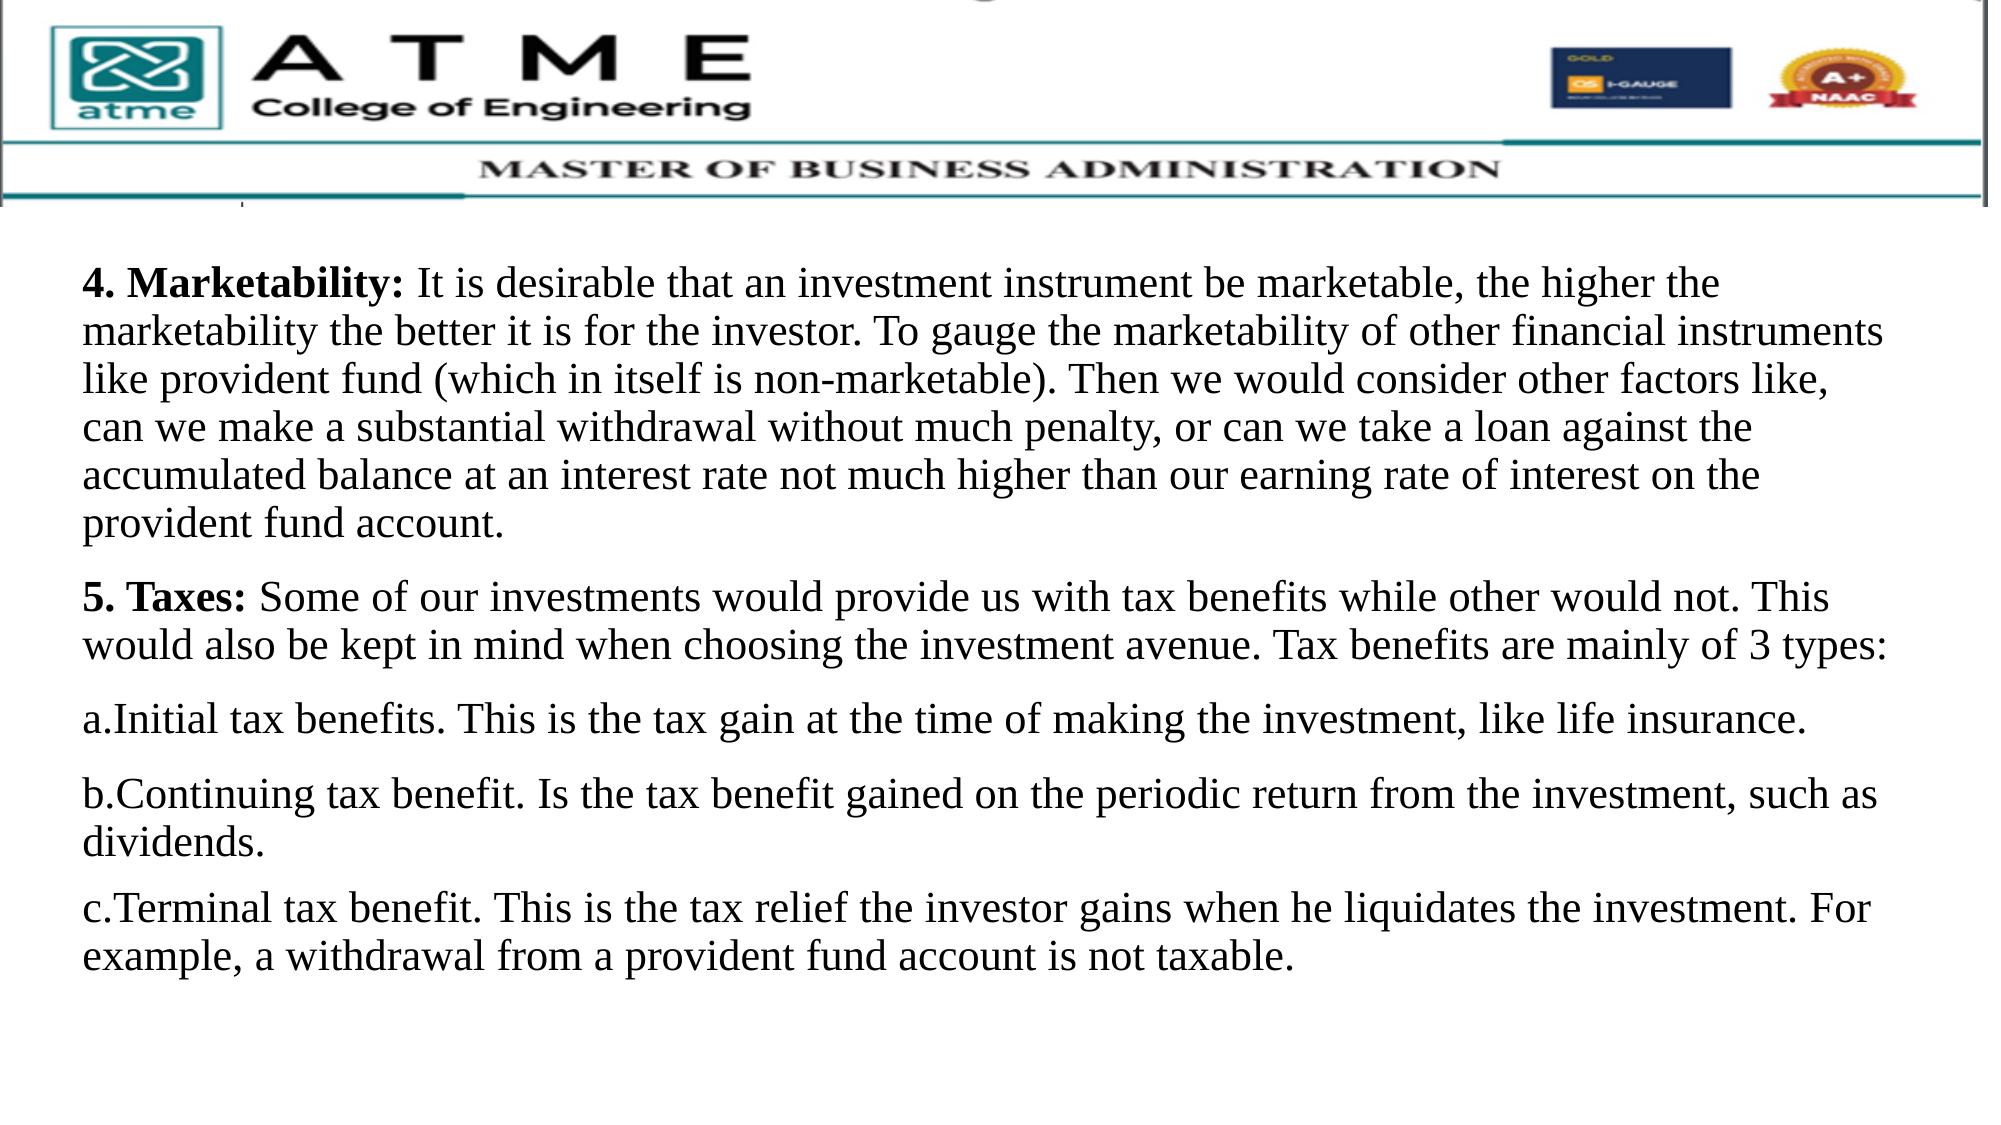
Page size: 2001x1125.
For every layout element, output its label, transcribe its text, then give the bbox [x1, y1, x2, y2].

picture [0, 0, 1988, 207]
list 4. Marketability: It is desirable that an investment instrument be marketable, the higher the marketability the better it is for the investor. To gauge the marketability of other financial instruments like provident fund (which in itself is non-marketable). Then we would consider other factors like, can we make a substantial withdrawal without much penalty, or can we take a loan against the accumulated balance at an interest rate not much higher than our earning rate of interest on the provident fund account. 5. Taxes: Some of our investments would provide us with tax benefits while other would not. This would also be kept in mind when choosing the investment avenue. Tax benefits are mainly of 3 types: a.Initial tax benefits. This is the tax gain at the time of making the investment, like life insurance. b.Continuing tax benefit. Is the tax benefit gained on the periodic return from the investment, such as dividends. c.Terminal tax benefit. This is the tax relief the investor gains when he liquidates the investment. For example, a withdrawal from a provident fund account is not taxable. [67, 251, 1913, 1063]
